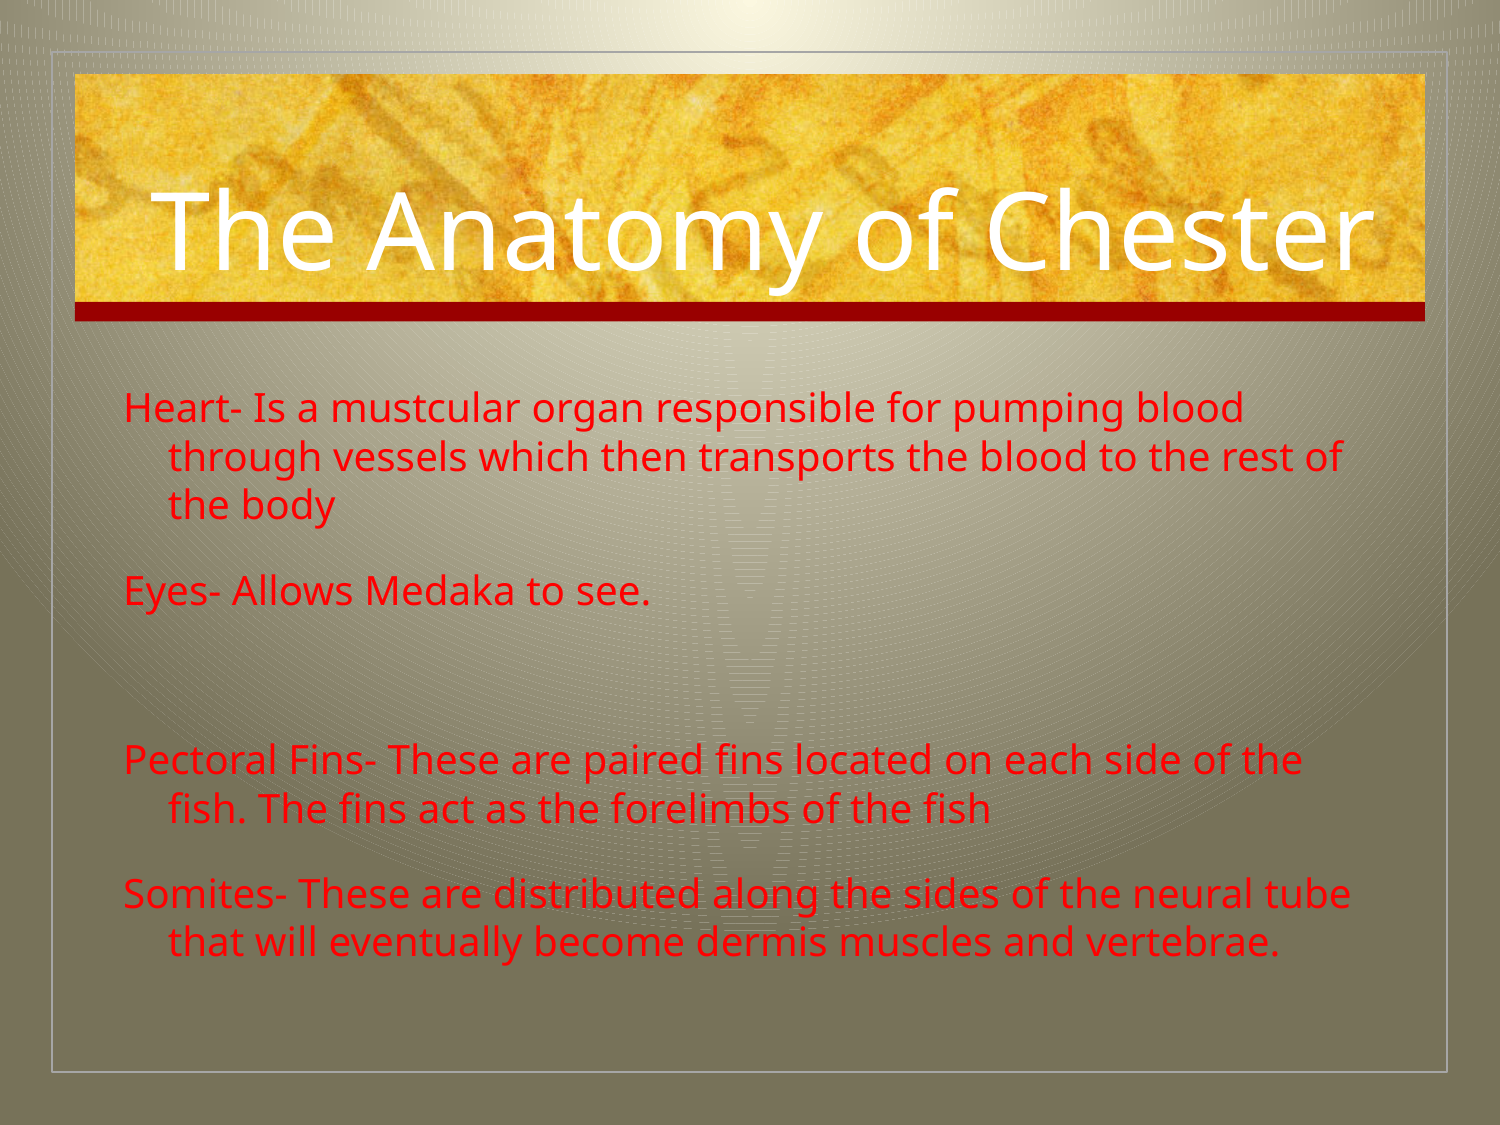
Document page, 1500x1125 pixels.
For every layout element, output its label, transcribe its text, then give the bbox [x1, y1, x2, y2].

title The Anatomy of Chester [108, 74, 1392, 292]
picture [75, 74, 1425, 301]
list Heart- Is a mustcular organ responsible for pumping blood through vessels which then transports the blood to the rest of the body Eyes- Allows Medaka to see. Pectoral Fins- These are paired fins located on each side of the fish. The fins act as the forelimbs of the fish Somites- These are distributed along the sides of the neural tube that will eventually become dermis muscles and vertebrae. [108, 375, 1392, 1005]
